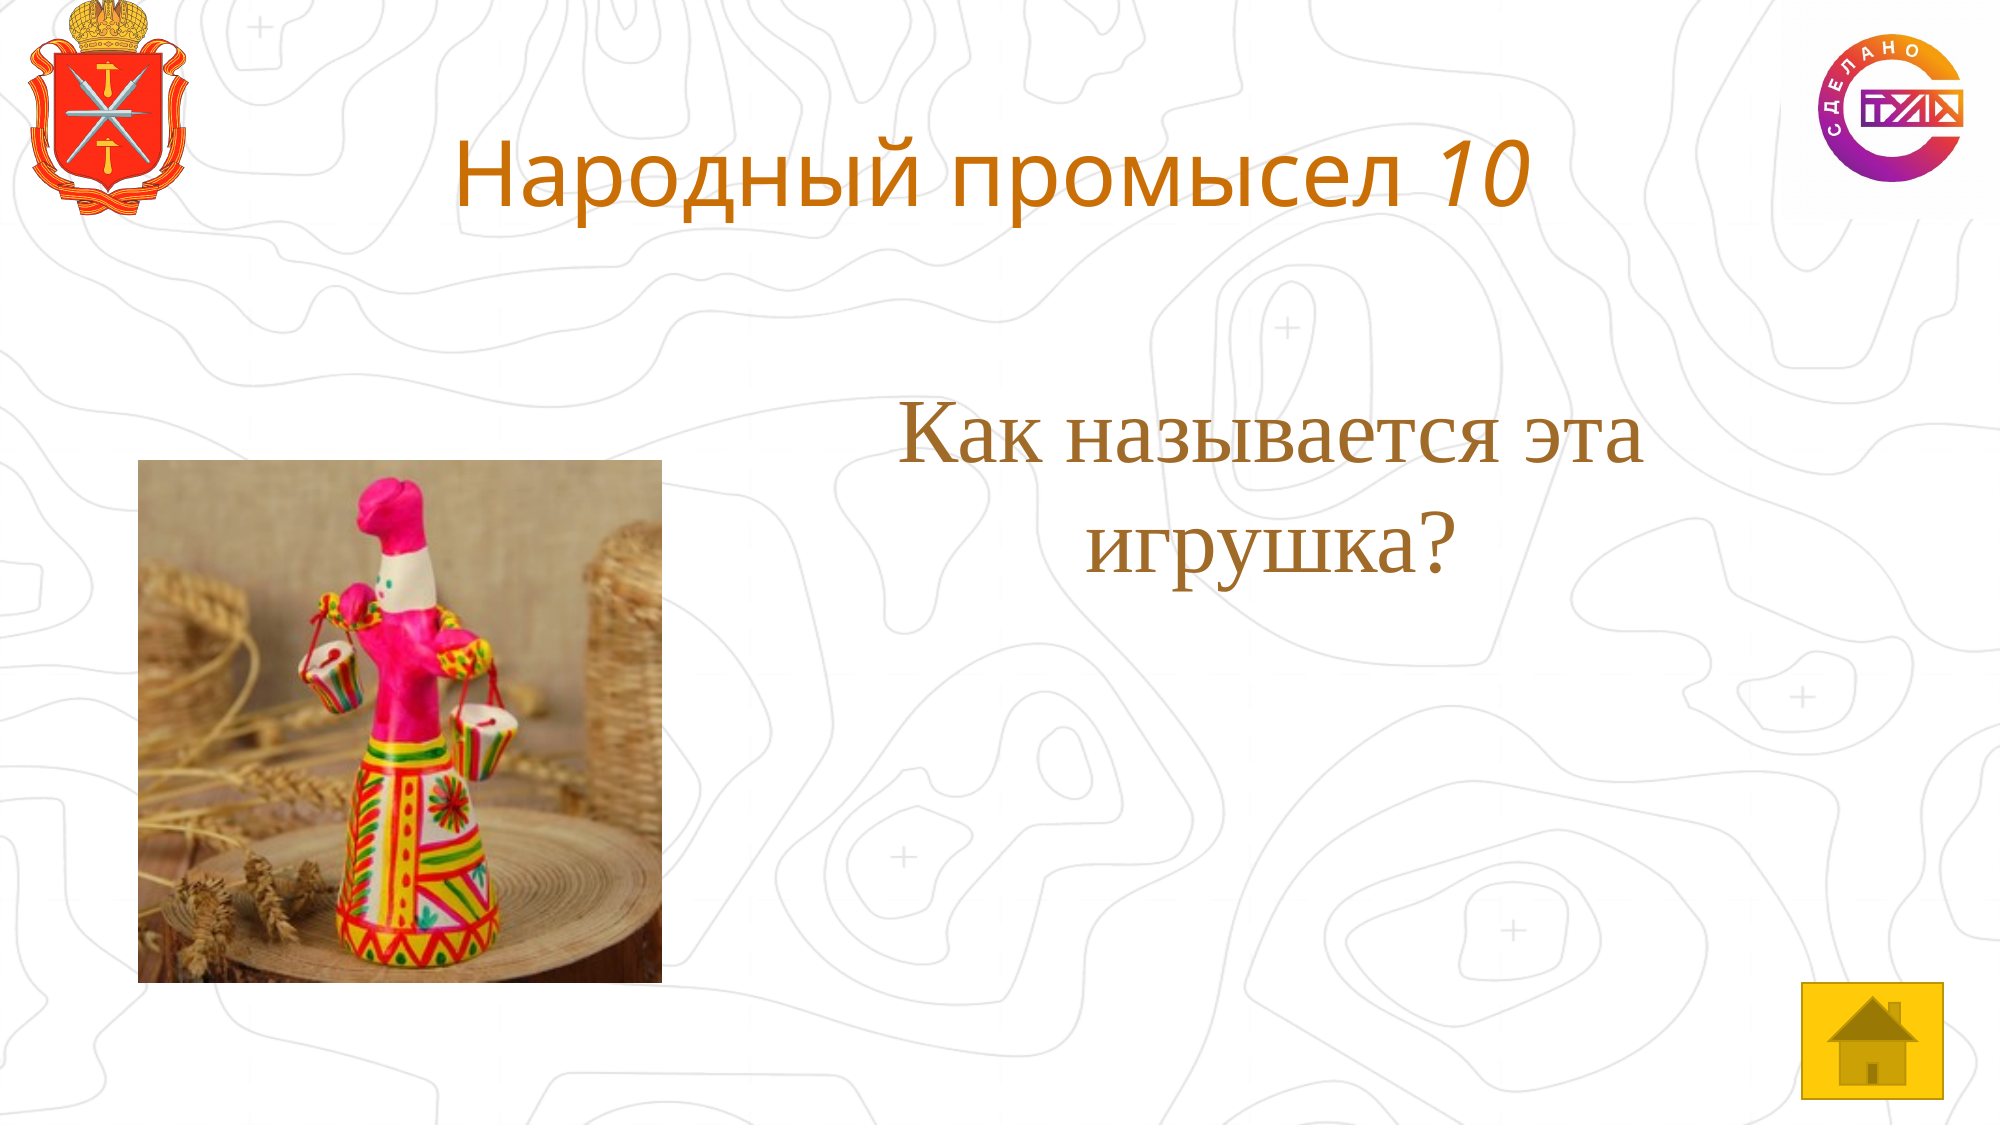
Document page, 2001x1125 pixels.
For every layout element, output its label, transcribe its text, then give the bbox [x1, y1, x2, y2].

text_box [1801, 982, 1944, 1100]
picture [14, 0, 202, 220]
text_box Как называется эта игрушка? [703, 363, 1841, 598]
text_box Народный промысел 10 [354, 107, 1629, 233]
picture [1781, 0, 2000, 219]
picture [138, 460, 662, 983]
